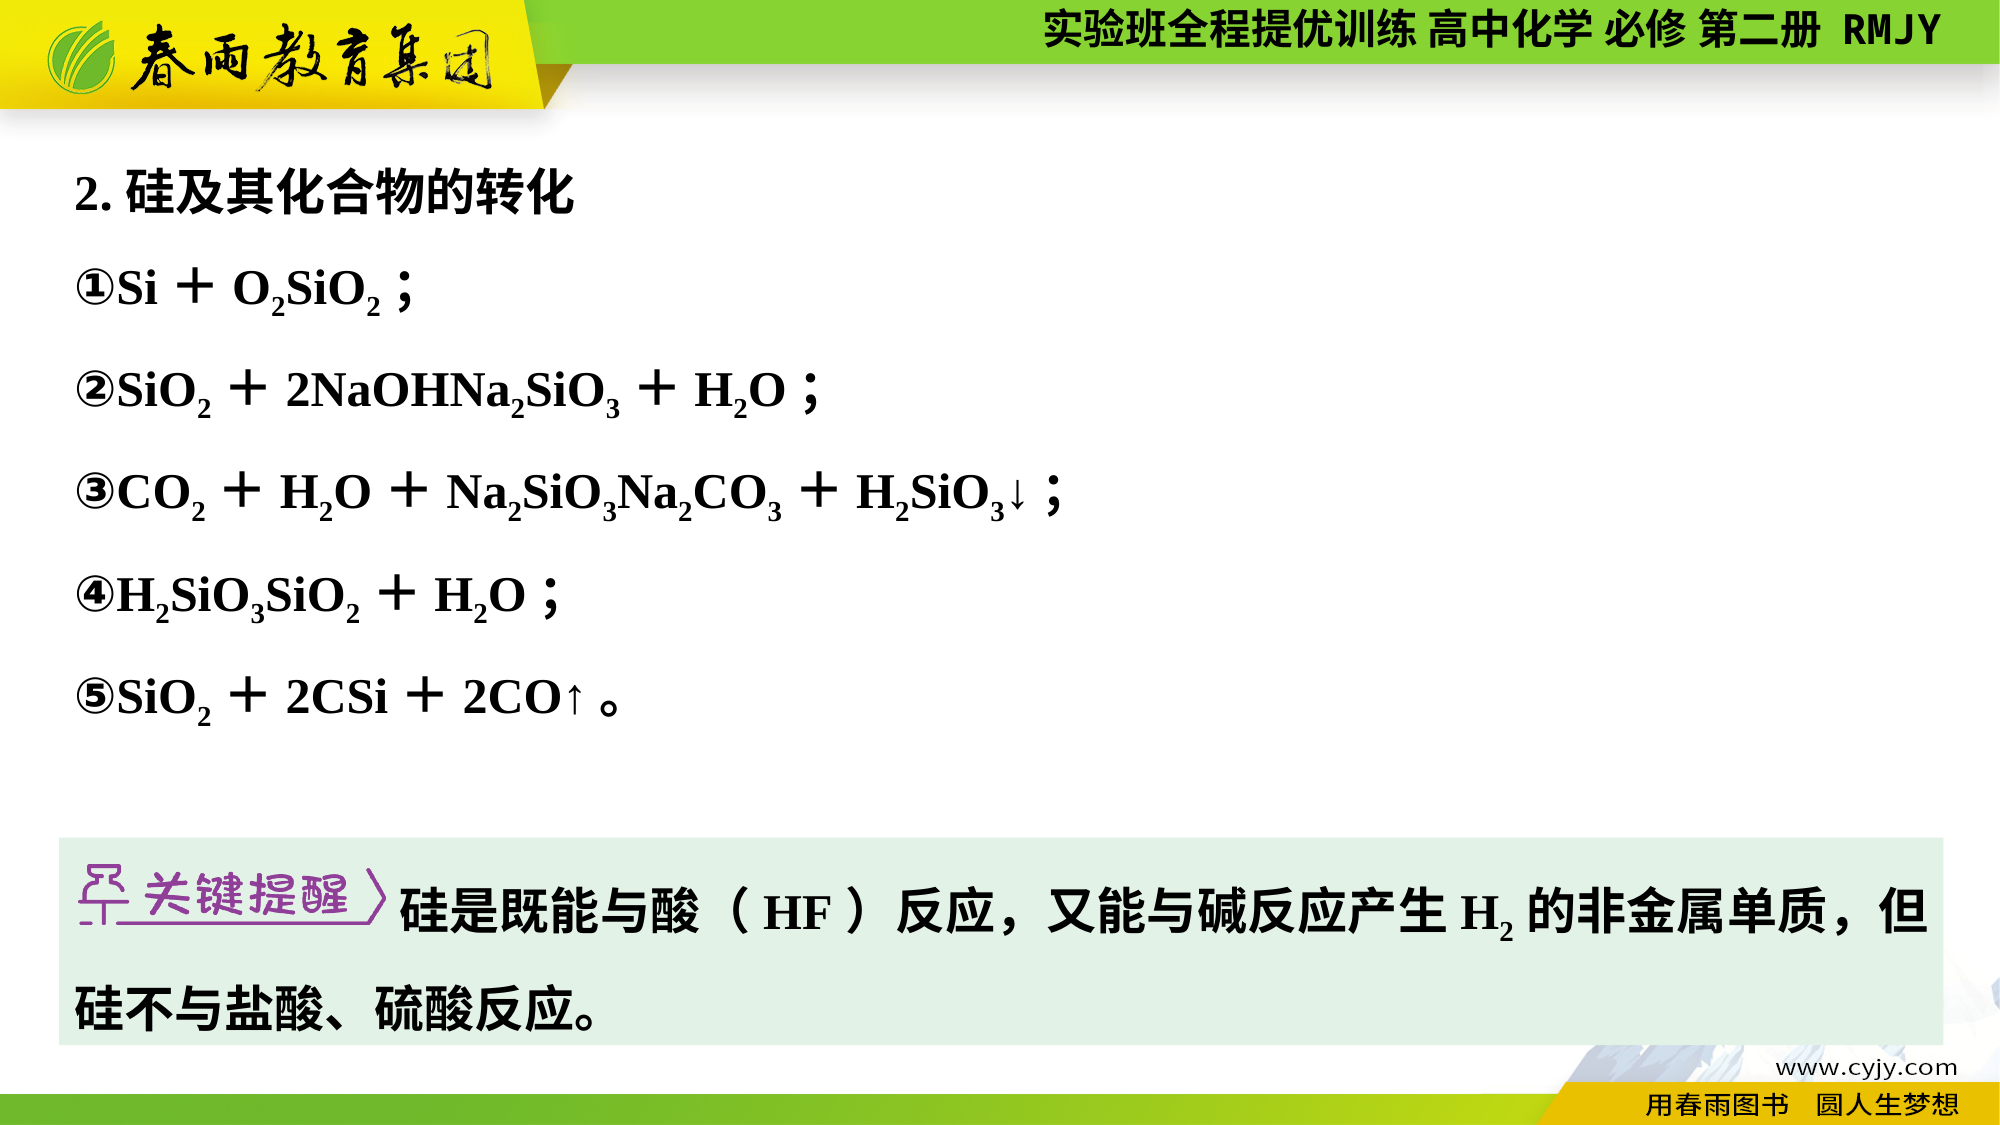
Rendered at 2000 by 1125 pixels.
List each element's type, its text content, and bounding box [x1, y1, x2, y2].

text_box 硅是既能与酸（HF）反应，又能与碱反应产生H2的非金属单质，但硅不与盐酸、硫酸反应。 [59, 837, 1944, 1046]
picture [0, 0, 2000, 1125]
